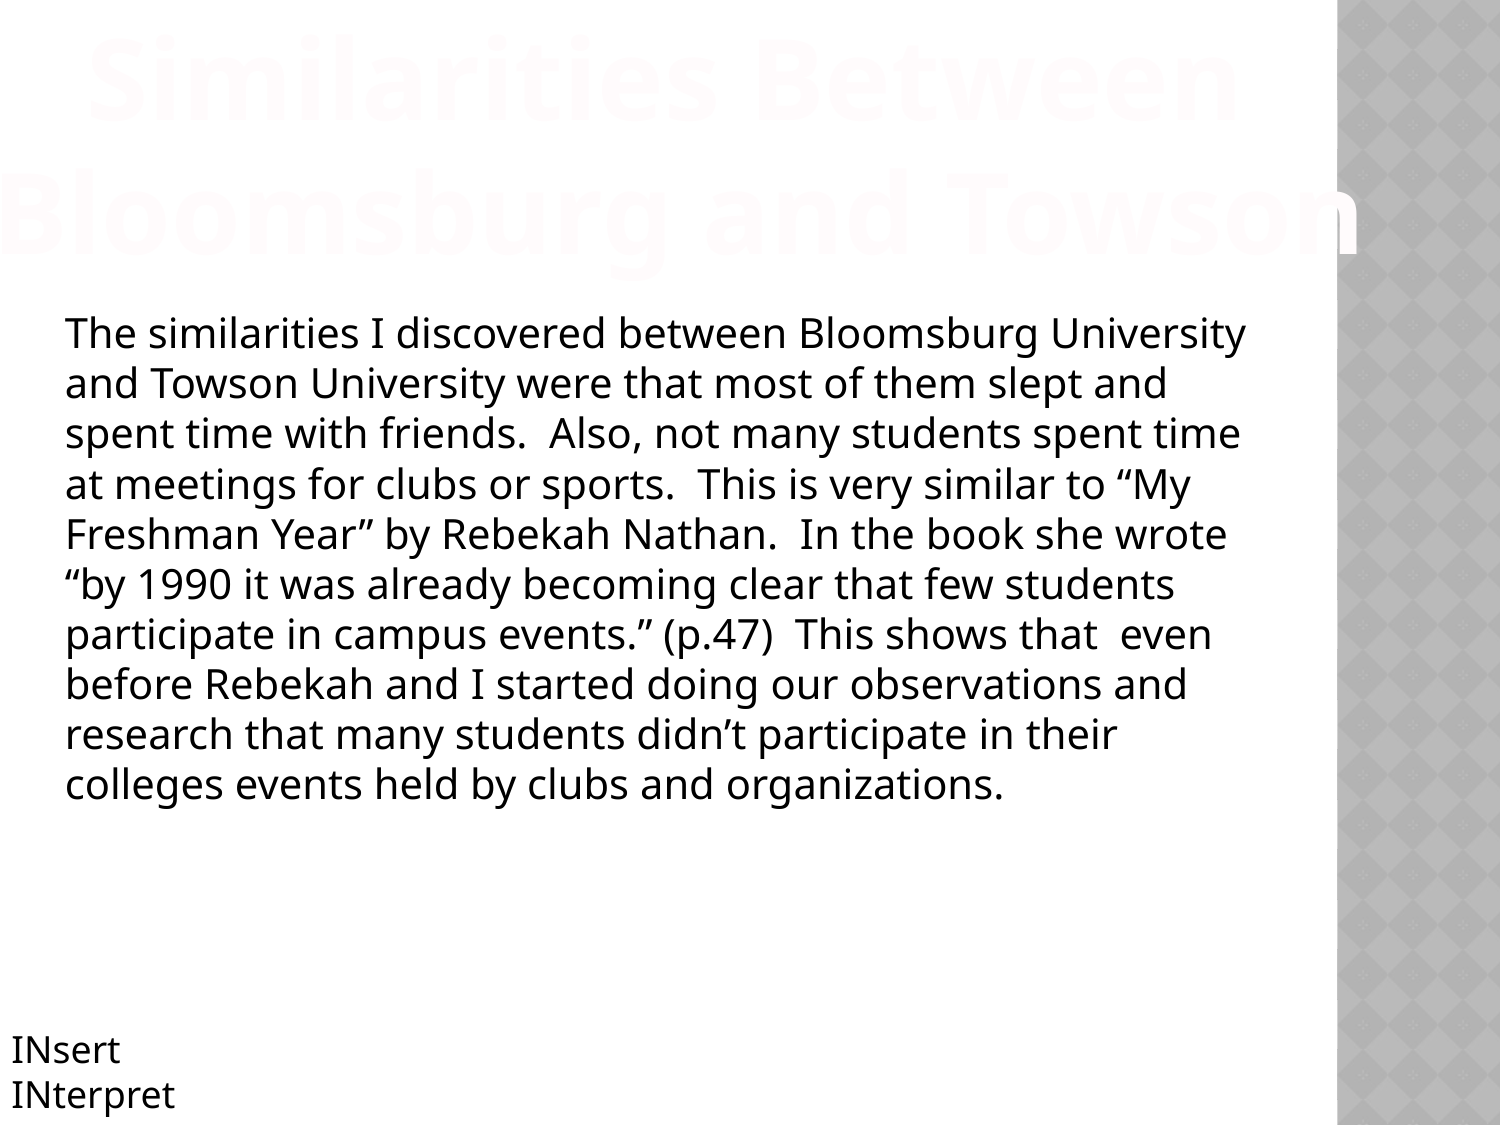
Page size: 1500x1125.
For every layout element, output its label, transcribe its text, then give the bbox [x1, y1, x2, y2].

text_box The similarities I discovered between Bloomsburg University and Towson University were that most of them slept and spent time with friends. Also, not many students spent time at meetings for clubs or sports. This is very similar to “My Freshman Year” by Rebekah Nathan. In the book she wrote “by 1990 it was already becoming clear that few students participate in campus events.” (p.47) This shows that even before Rebekah and I started doing our observations and research that many students didn’t participate in their colleges events held by clubs and organizations. [50, 299, 1288, 815]
text_box Similarities Between Bloomsburg and Towson [0, 0, 1383, 285]
text_box INsert INterpret [0, 1018, 191, 1124]
